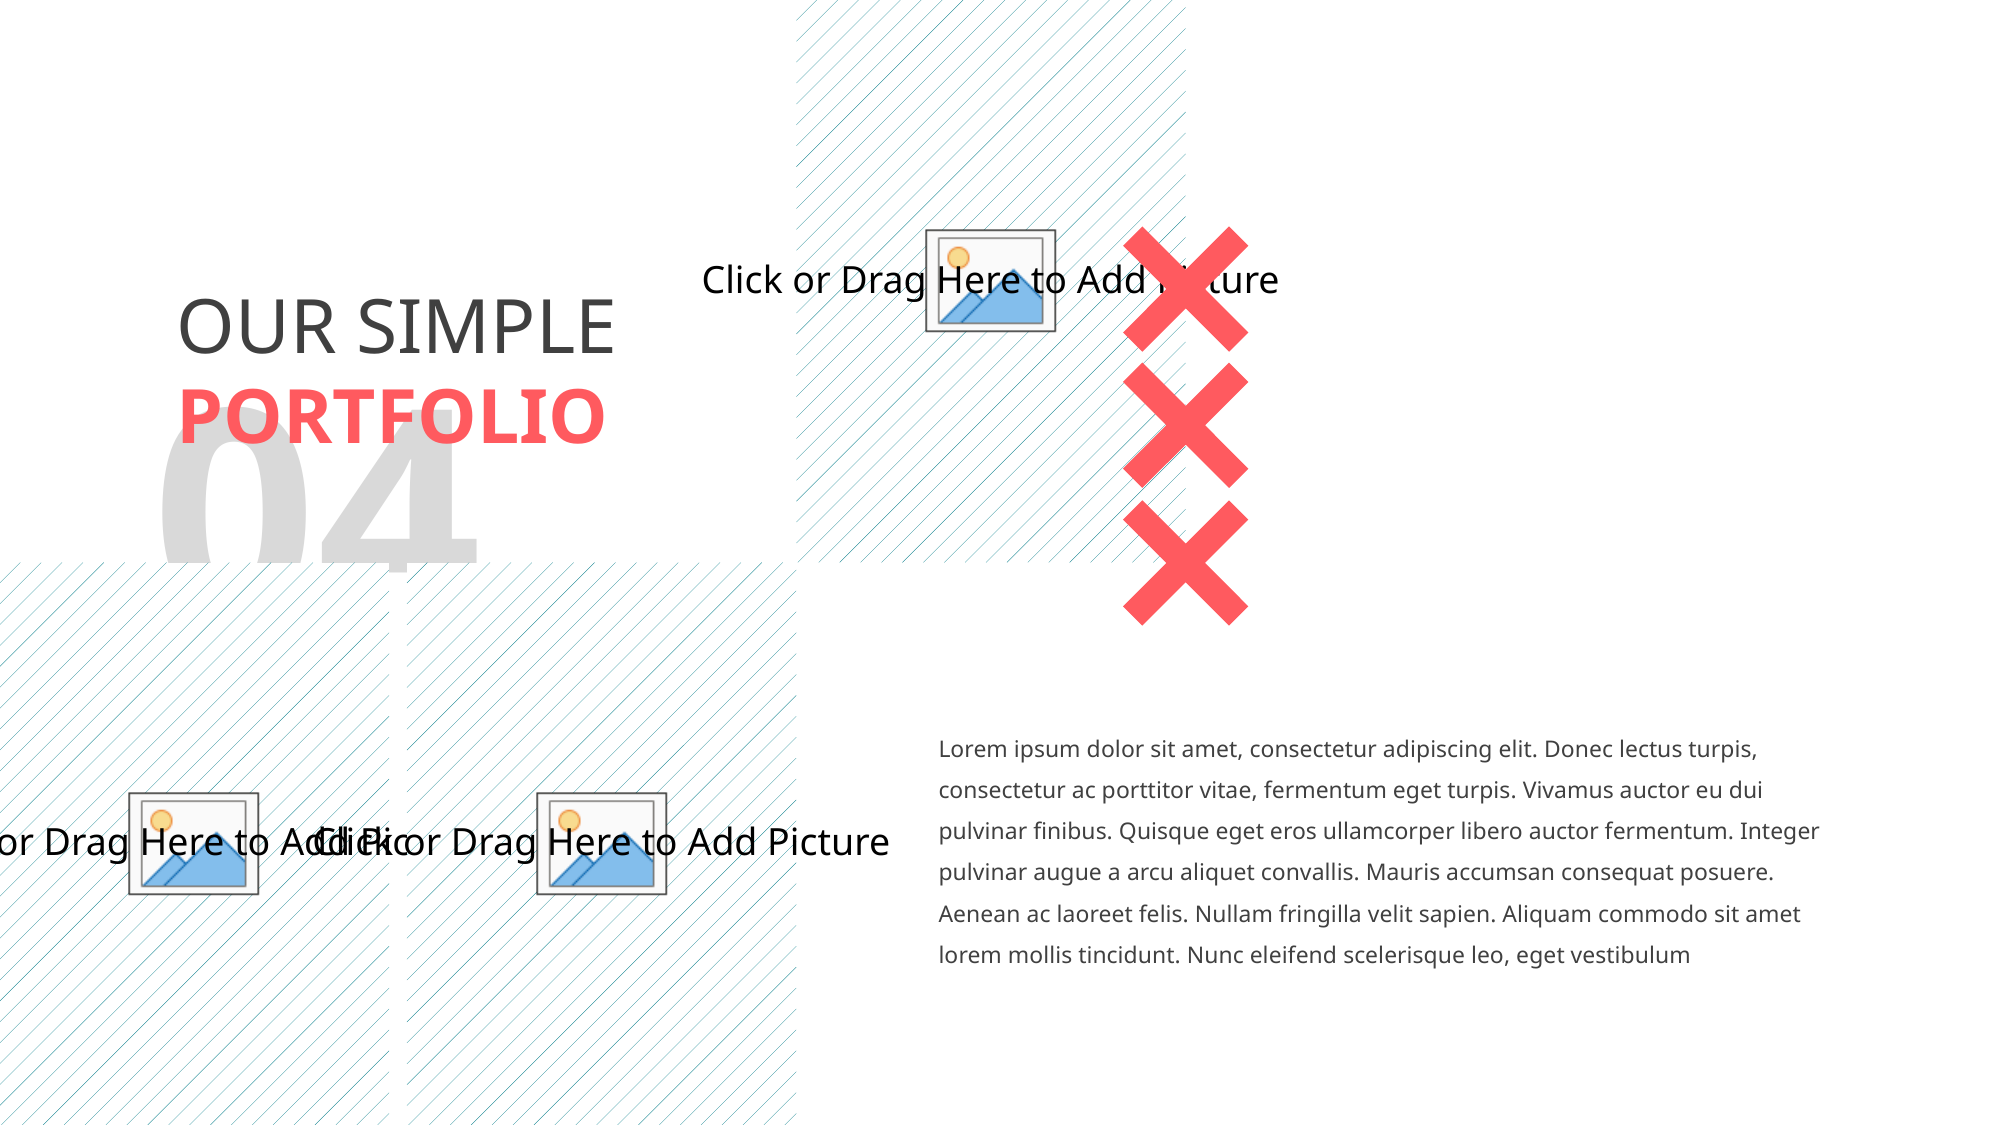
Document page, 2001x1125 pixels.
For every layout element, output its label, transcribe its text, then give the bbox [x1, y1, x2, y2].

text_box Lorem ipsum dolor sit amet, consectetur adipiscing elit. Donec lectus turpis, consectetur ac porttitor vitae, fermentum eget turpis. Vivamus auctor eu dui pulvinar finibus. Quisque eget eros ullamcorper libero auctor fermentum. Integer pulvinar augue a arcu aliquet convallis. Mauris accumsan consequat posuere. Aenean ac laoreet felis. Nullam fringilla velit sapien. Aliquam commodo sit amet lorem mollis tincidunt. Nunc eleifend scelerisque leo, eget vestibulum [923, 713, 1855, 976]
picture [0, 562, 390, 1125]
text_box 04 [138, 320, 796, 681]
text_box OUR SIMPLE PORTFOLIO [161, 270, 710, 466]
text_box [1110, 214, 1261, 638]
picture [406, 0, 1186, 1125]
